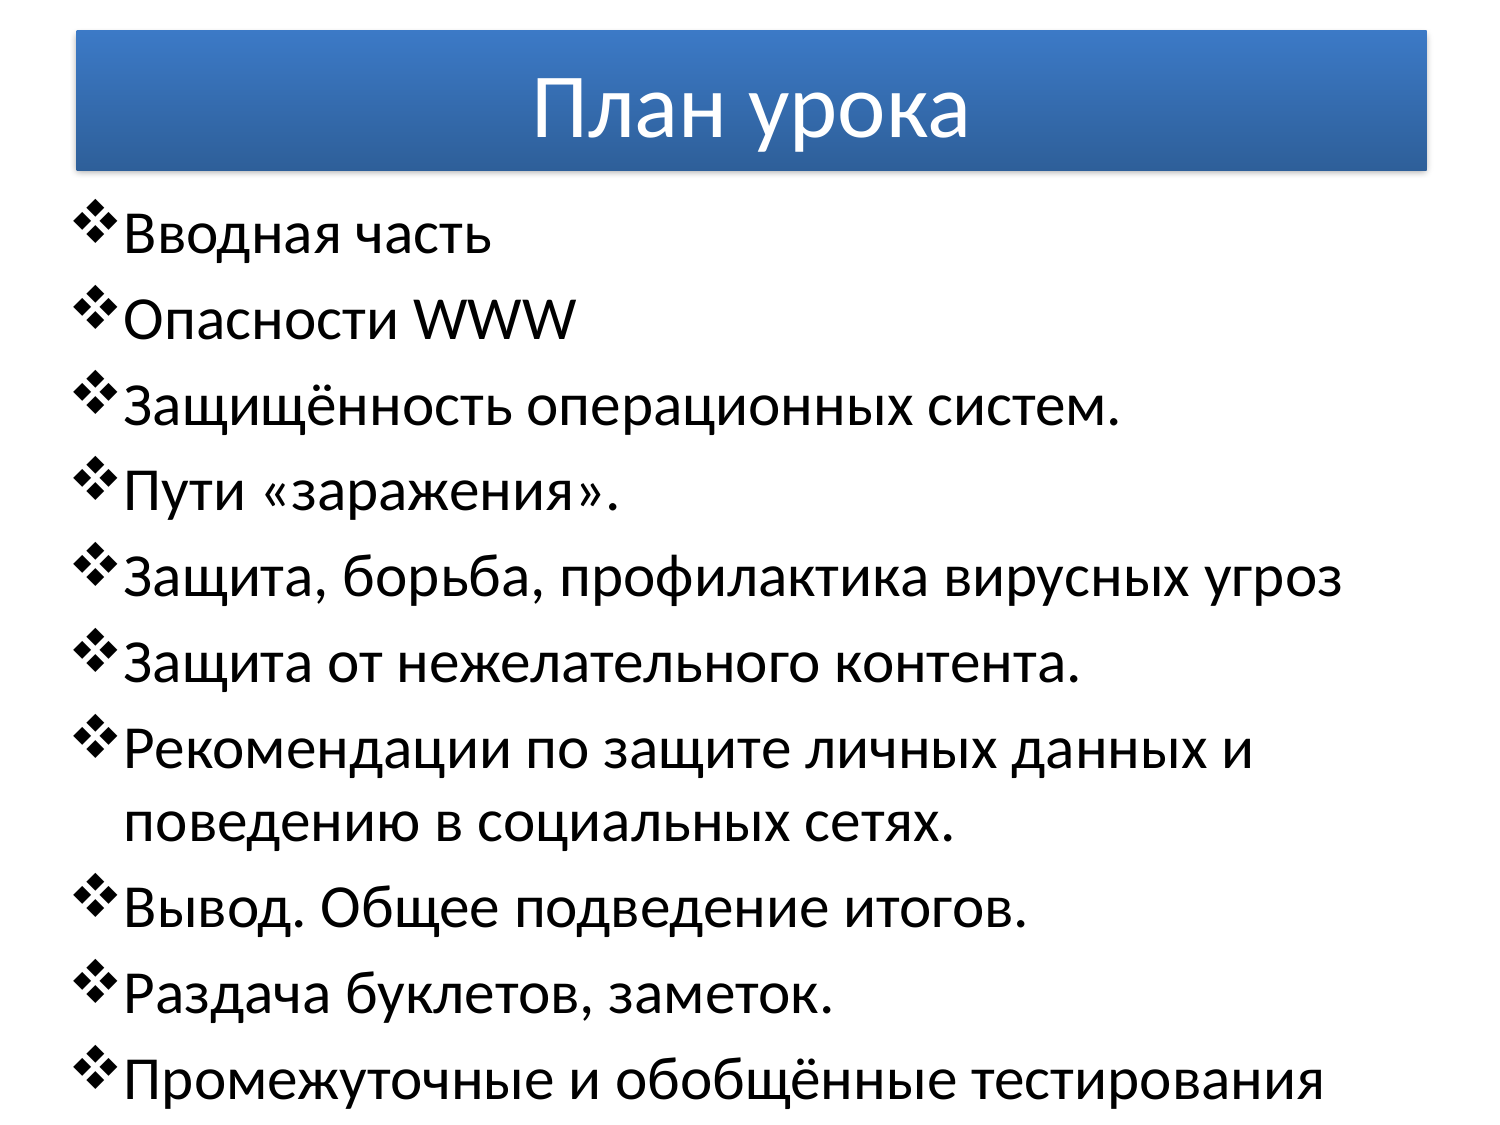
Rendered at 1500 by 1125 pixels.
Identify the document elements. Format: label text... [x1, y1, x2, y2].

list Вводная часть Опасности WWW Защищённость операционных систем. Пути «заражения». Защита, борьба, профилактика вирусных угроз Защита от нежелательного контента. Рекомендации по защите личных данных и поведению в социальных сетях. Вывод. Общее подведение итогов. Раздача буклетов, заметок. Промежуточные и обобщённые тестирования [53, 184, 1459, 1122]
title План урока [76, 30, 1427, 171]
